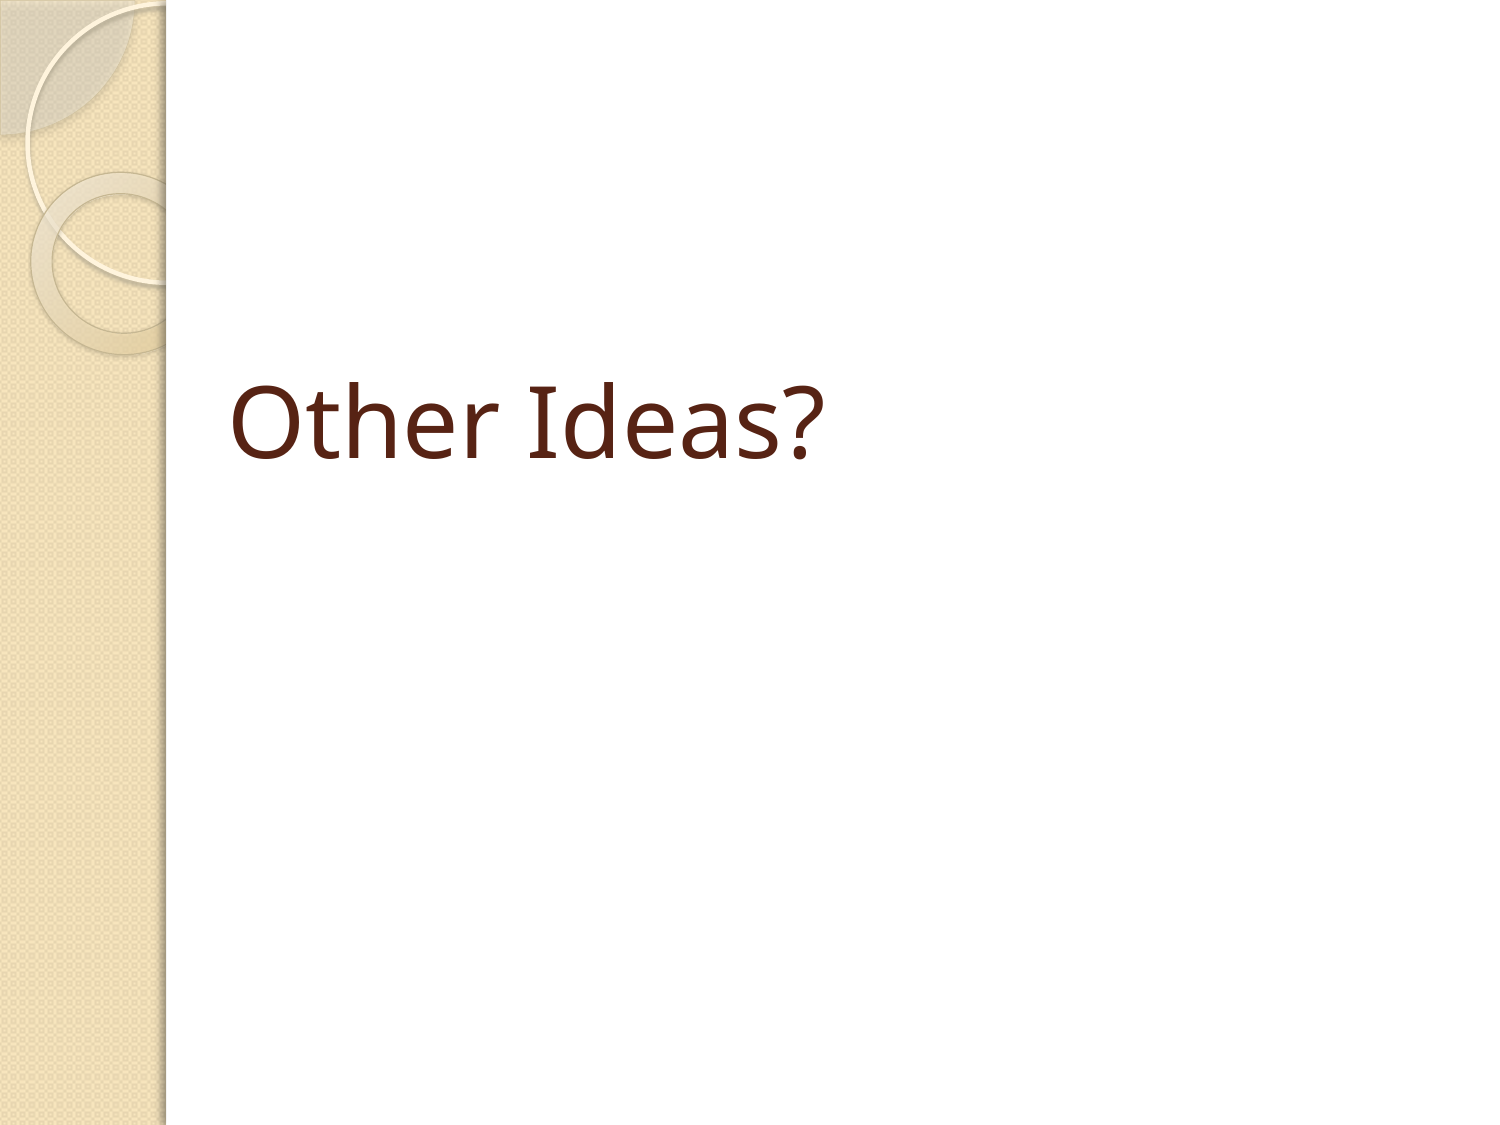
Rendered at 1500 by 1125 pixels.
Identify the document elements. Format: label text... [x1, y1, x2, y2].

title Other Ideas? [212, 324, 1443, 513]
